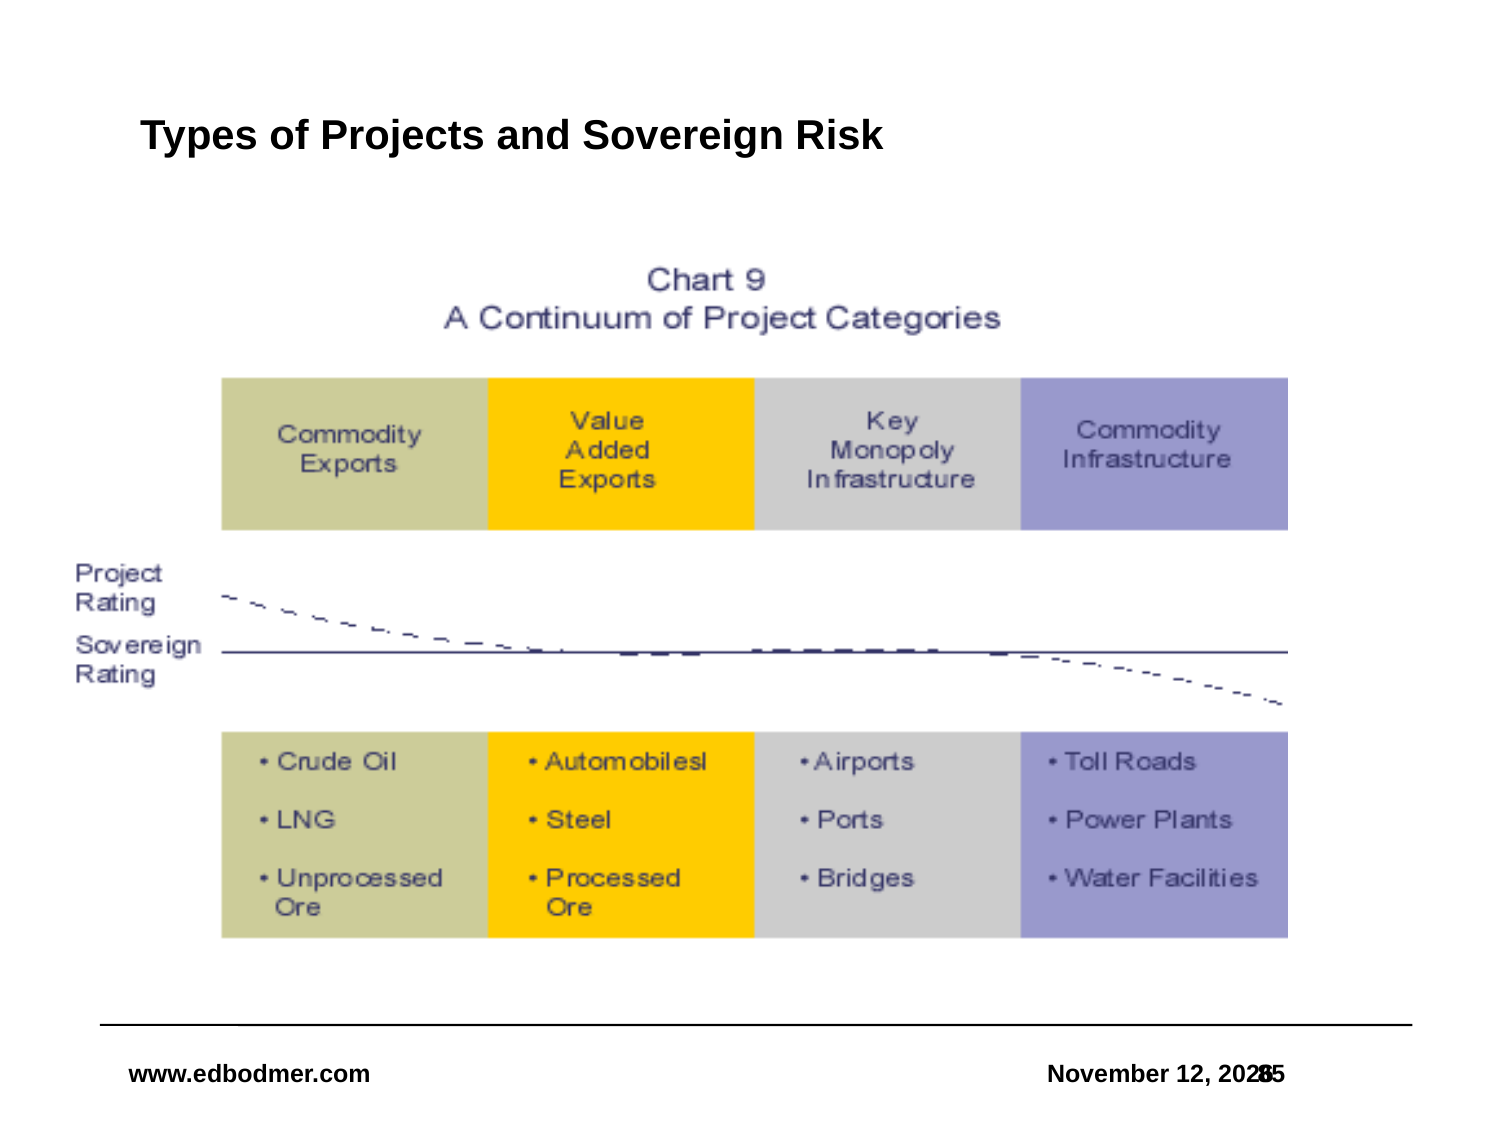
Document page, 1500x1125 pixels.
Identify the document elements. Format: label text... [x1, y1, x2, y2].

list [74, 262, 1288, 980]
title Types of Projects and Sovereign Risk [124, 99, 1288, 226]
